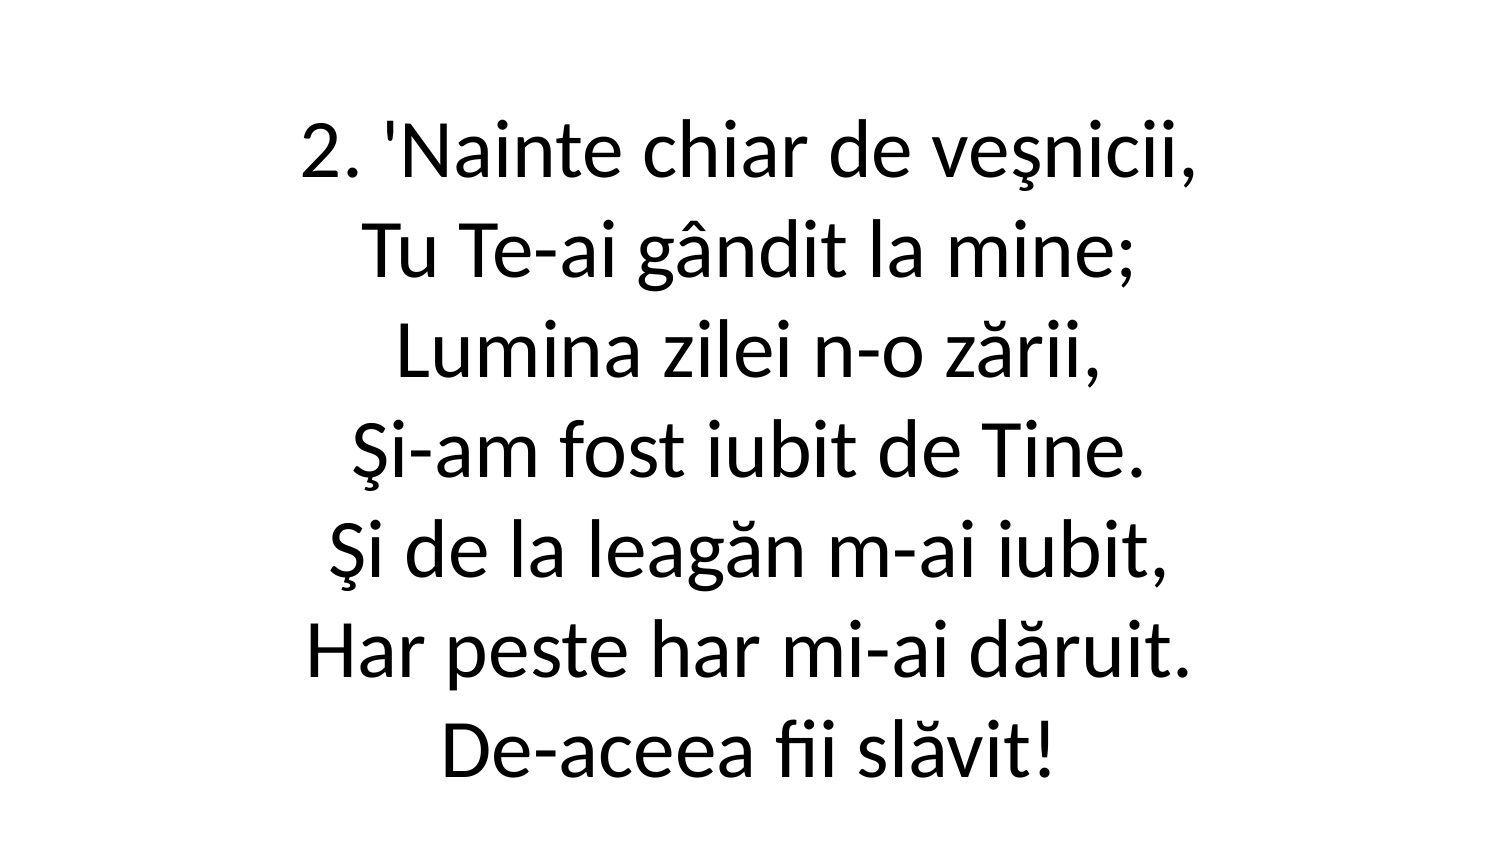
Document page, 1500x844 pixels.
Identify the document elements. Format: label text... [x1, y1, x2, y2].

text_box 2. 'Nainte chiar de veşnicii, Tu Te-ai gândit la mine; Lumina zilei n-o zării, Şi-am fost iubit de Tine. Şi de la leagăn m-ai iubit, Har peste har mi-ai dăruit. De-aceea fii slăvit! [284, 42, 1216, 802]
